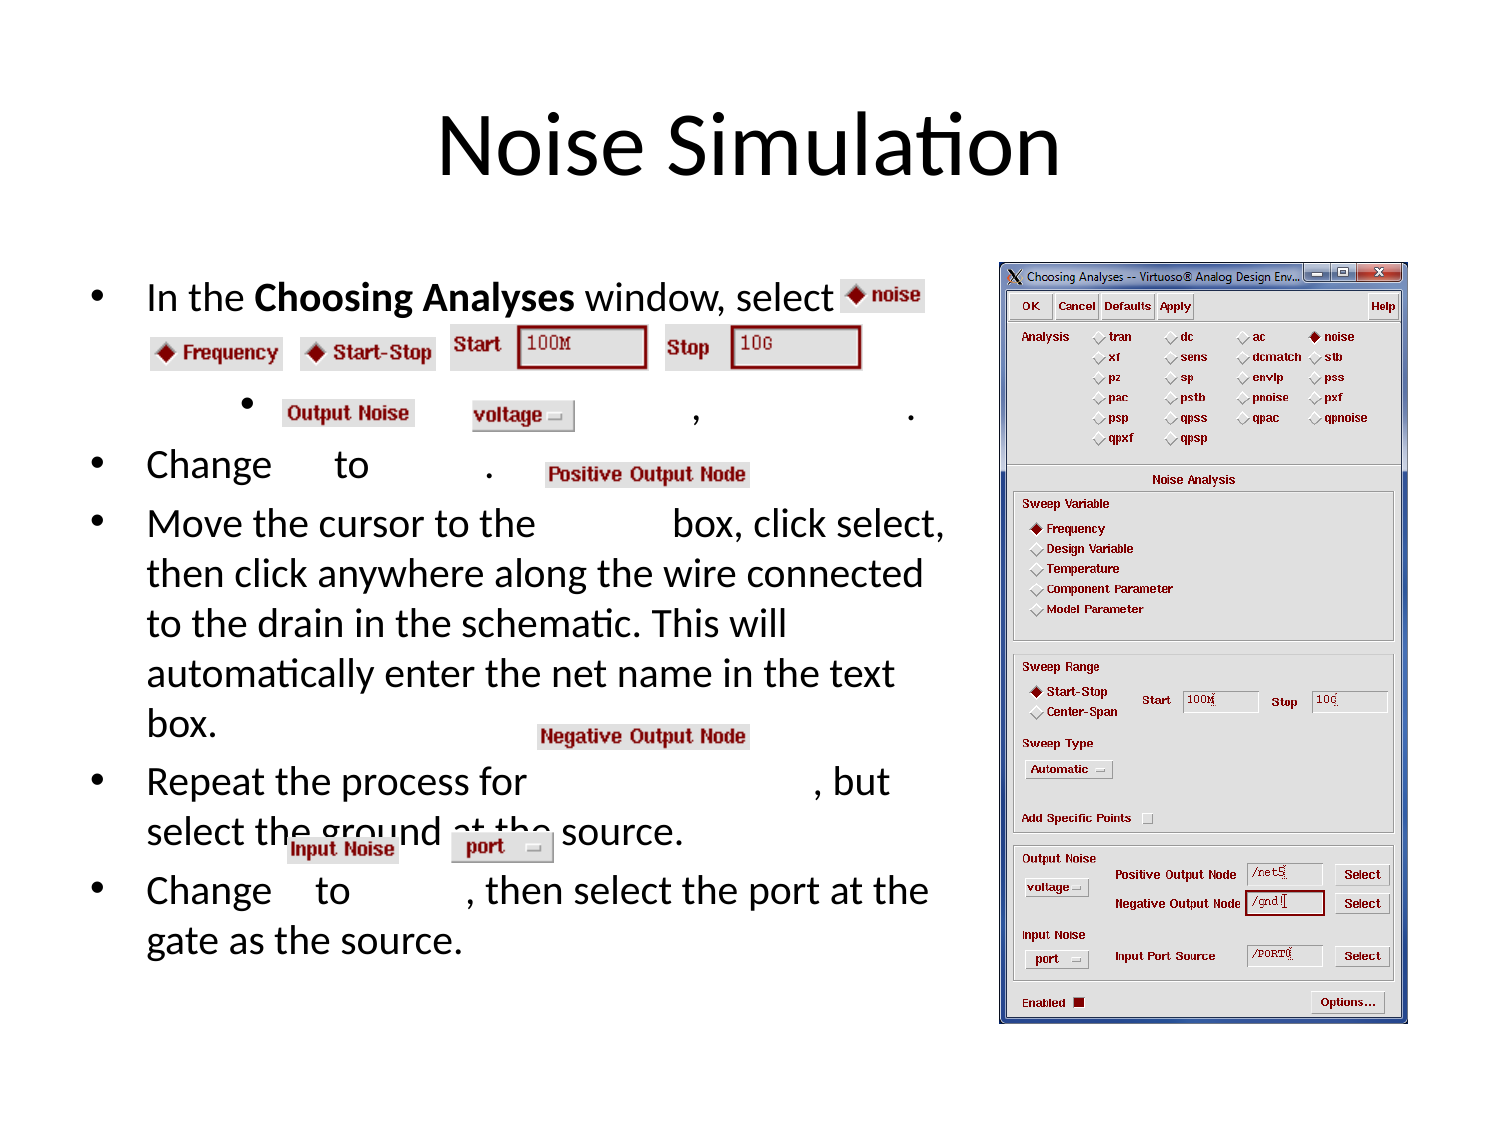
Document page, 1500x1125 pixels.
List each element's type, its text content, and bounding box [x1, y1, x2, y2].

picture [299, 337, 437, 371]
picture [665, 324, 863, 371]
picture [287, 837, 399, 865]
picture [149, 337, 284, 371]
picture [449, 324, 649, 371]
picture [999, 262, 1408, 1024]
picture [537, 724, 751, 751]
title Noise Simulation [75, 45, 1425, 233]
list In the Choosing Analyses window, select , , , , . Change to . Move the cursor to the box, click select, then click anywhere along the wire connected to the drain in the schematic. This will automatically enter the net name in the text box. Repeat the process for , but select the ground at the source. Change to , then select the port at the gate as the source. [75, 262, 963, 1005]
picture [544, 462, 751, 488]
picture [840, 279, 926, 313]
picture [282, 399, 415, 427]
picture [449, 830, 554, 863]
picture [471, 399, 576, 432]
